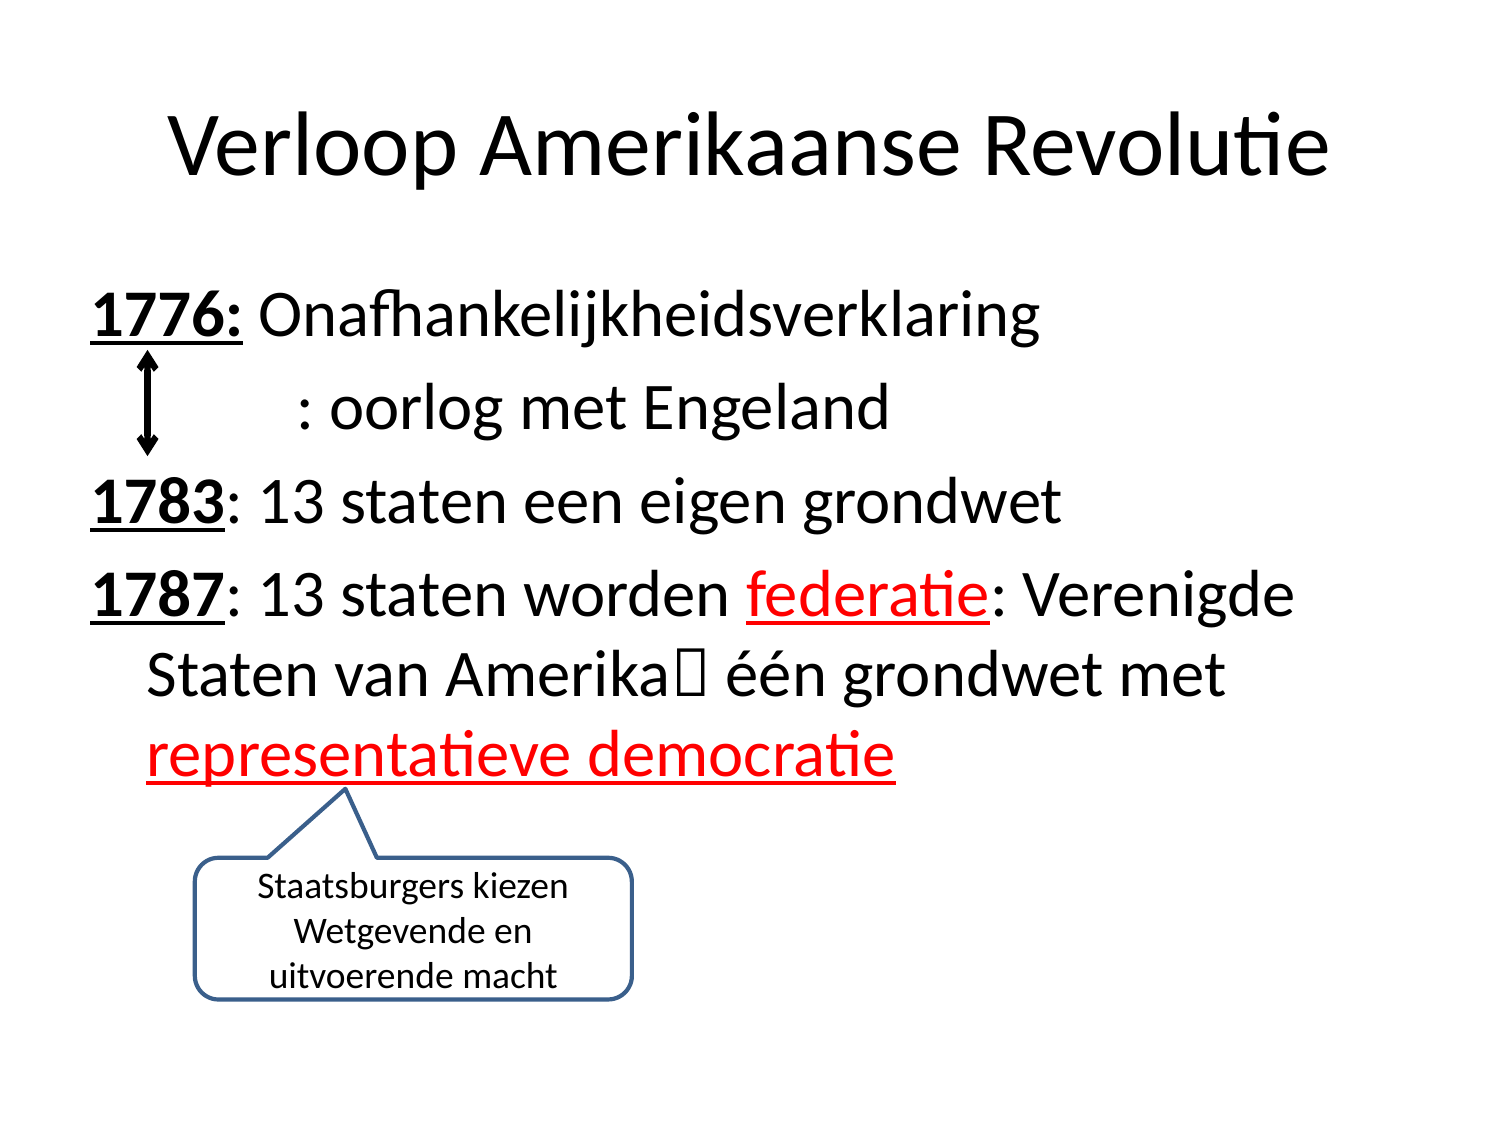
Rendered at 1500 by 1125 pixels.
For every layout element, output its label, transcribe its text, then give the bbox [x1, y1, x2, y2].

list 1776: Onafhankelijkheidsverklaring : oorlog met Engeland 1783: 13 staten een eigen grondwet 1787: 13 staten worden federatie: Verenigde Staten van Amerika één grondwet met representatieve democratie [75, 262, 1425, 1005]
text_box Staatsburgers kiezen Wetgevende en uitvoerende macht [192, 786, 634, 1002]
title Verloop Amerikaanse Revolutie [75, 45, 1425, 233]
